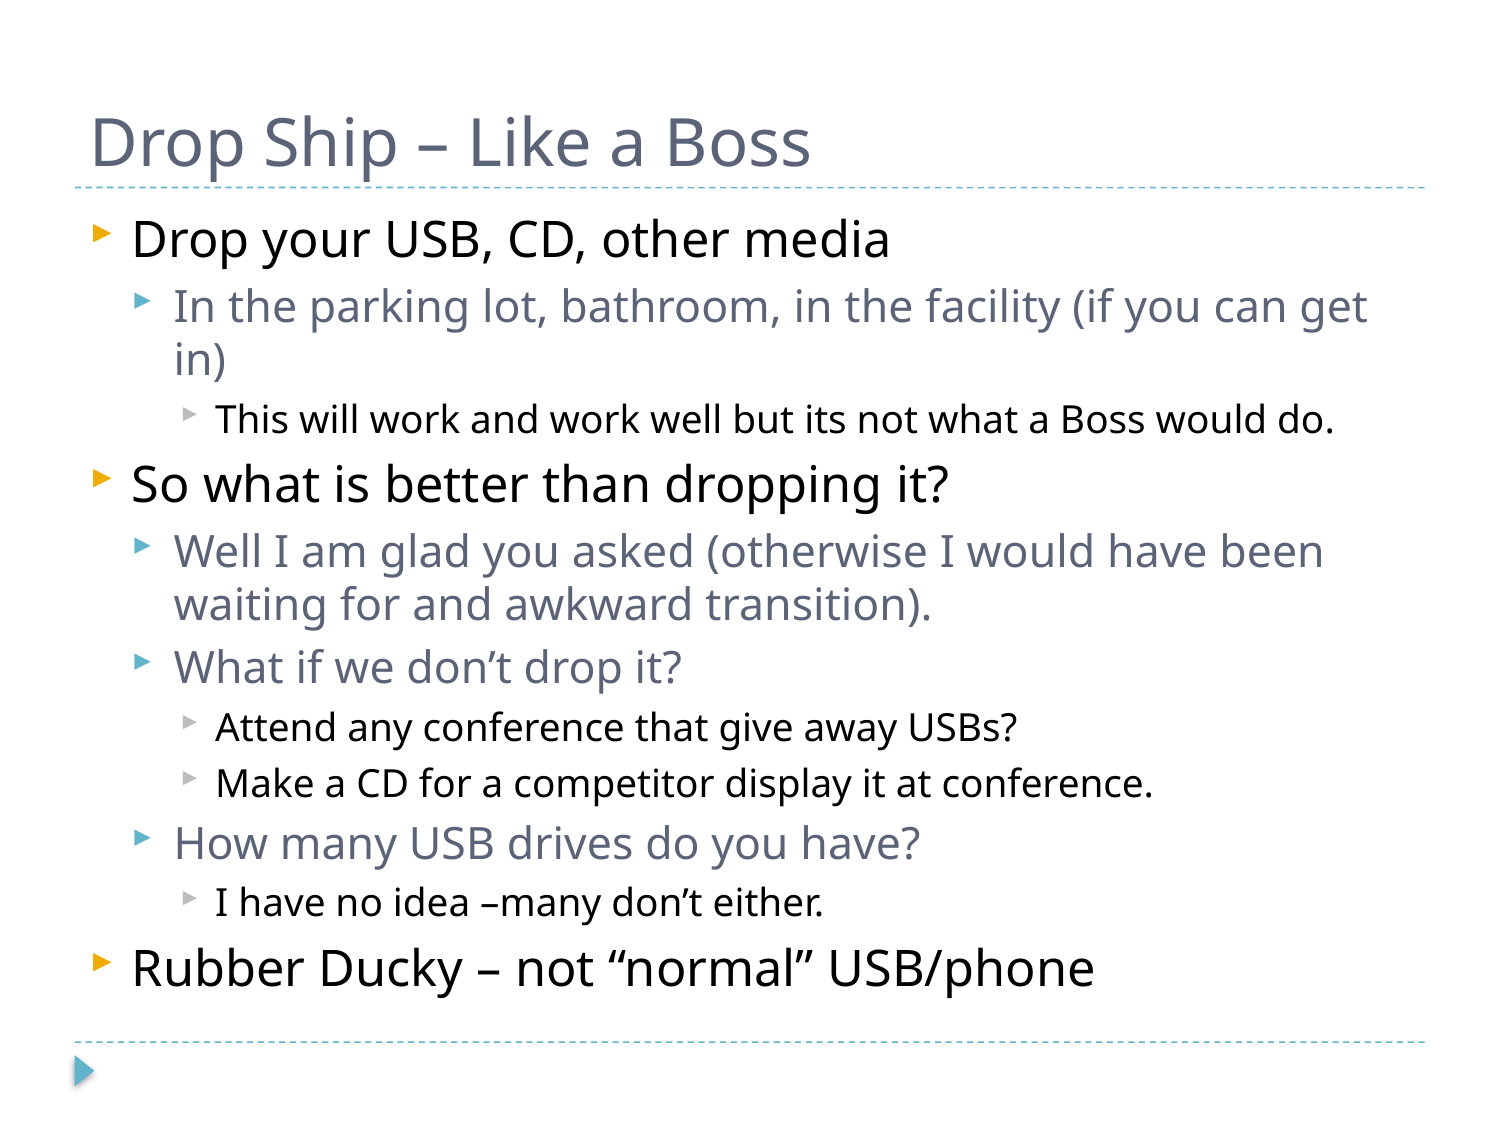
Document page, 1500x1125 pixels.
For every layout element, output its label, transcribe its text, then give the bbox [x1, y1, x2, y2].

title Drop Ship – Like a Boss [75, 24, 1425, 188]
list Drop your USB, CD, other media In the parking lot, bathroom, in the facility (if you can get in) This will work and work well but its not what a Boss would do. So what is better than dropping it? Well I am glad you asked (otherwise I would have been waiting for and awkward transition). What if we don’t drop it? Attend any conference that give away USBs? Make a CD for a competitor display it at conference. How many USB drives do you have? I have no idea –many don’t either. Rubber Ducky – not “normal” USB/phone [75, 200, 1425, 1010]
